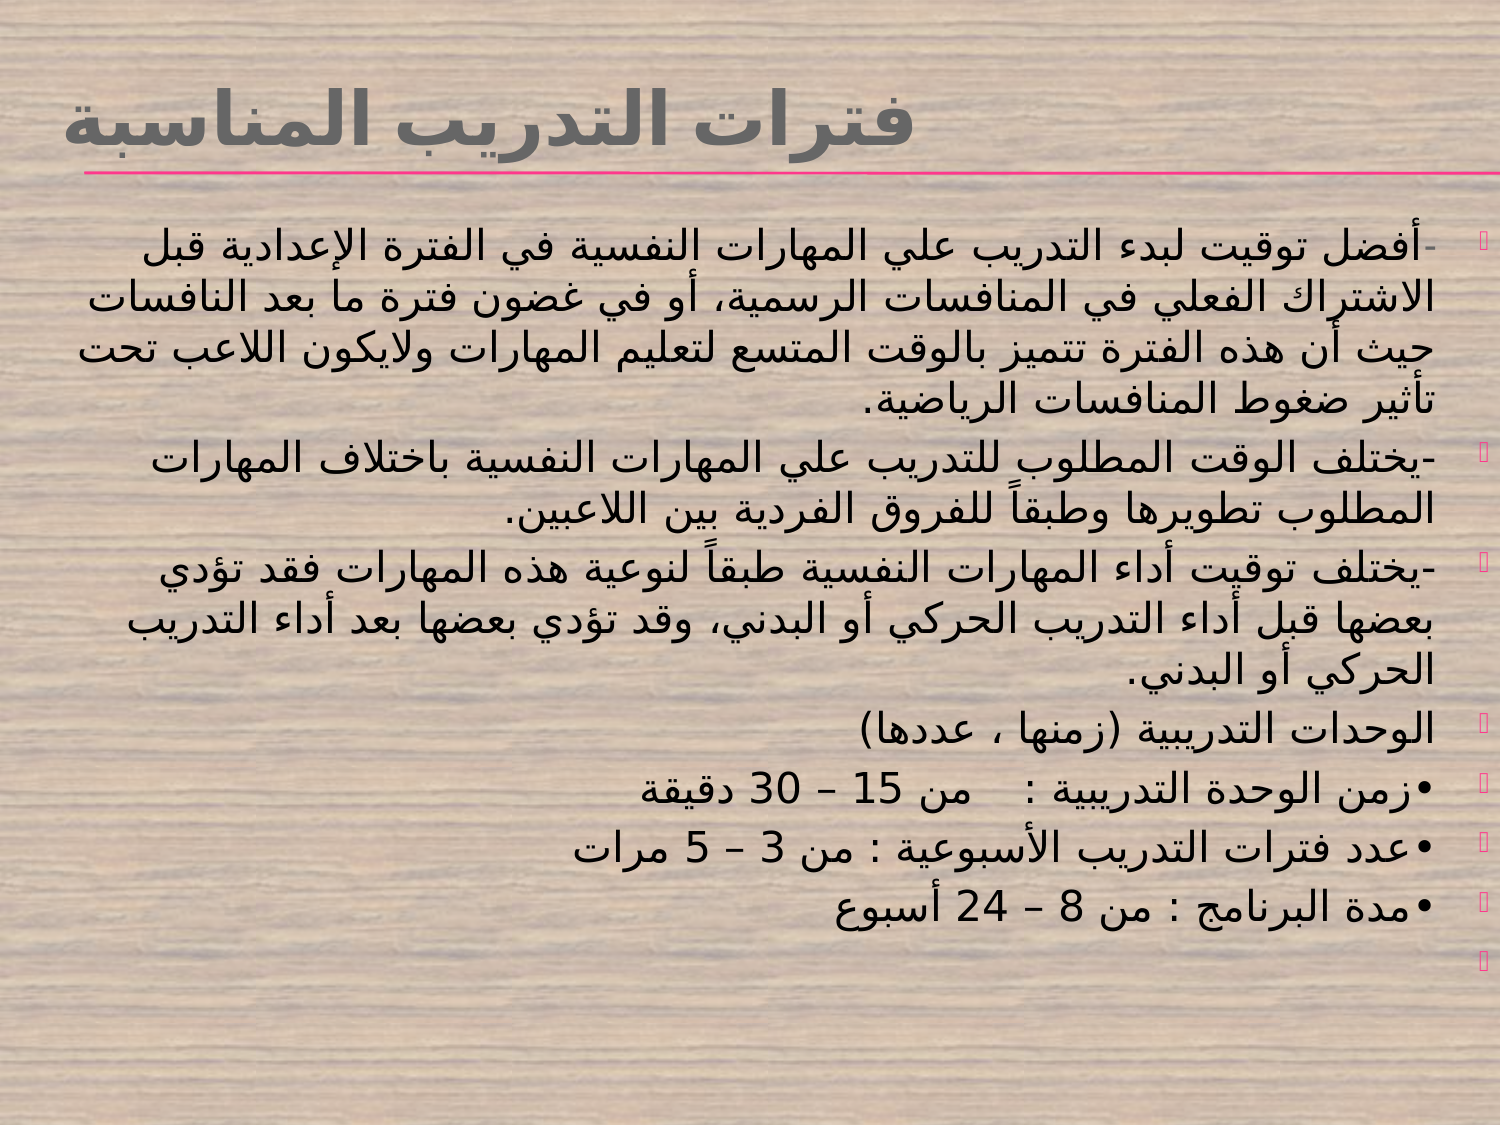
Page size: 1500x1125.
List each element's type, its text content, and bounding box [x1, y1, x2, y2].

list - أفضل توقيت لبدء التدريب علي المهارات النفسية في الفترة الإعدادية قبل الاشتراك الفعلي في المنافسات الرسمية، أو في غضون فترة ما بعد النافسات حيث أن هذه الفترة تتميز بالوقت المتسع لتعليم المهارات ولايكون اللاعب تحت تأثير ضغوط المنافسات الرياضية. - يختلف الوقت المطلوب للتدريب علي المهارات النفسية باختلاف المهارات المطلوب تطويرها وطبقاً للفروق الفردية بين اللاعبين. - يختلف توقيت أداء المهارات النفسية طبقاً لنوعية هذه المهارات فقد تؤدي بعضها قبل أداء التدريب الحركي أو البدني، وقد تؤدي بعضها بعد أداء التدريب الحركي أو البدني. الوحدات التدريبية (زمنها ، عددها) • زمن الوحدة التدريبية : من 15 – 30 دقيقة • عدد فترات التدريب الأسبوعية : من 3 – 5 مرات • مدة البرنامج : من 8 – 24 أسبوع [50, 210, 1500, 998]
title فترات التدريب المناسبة [46, 46, 1472, 185]
